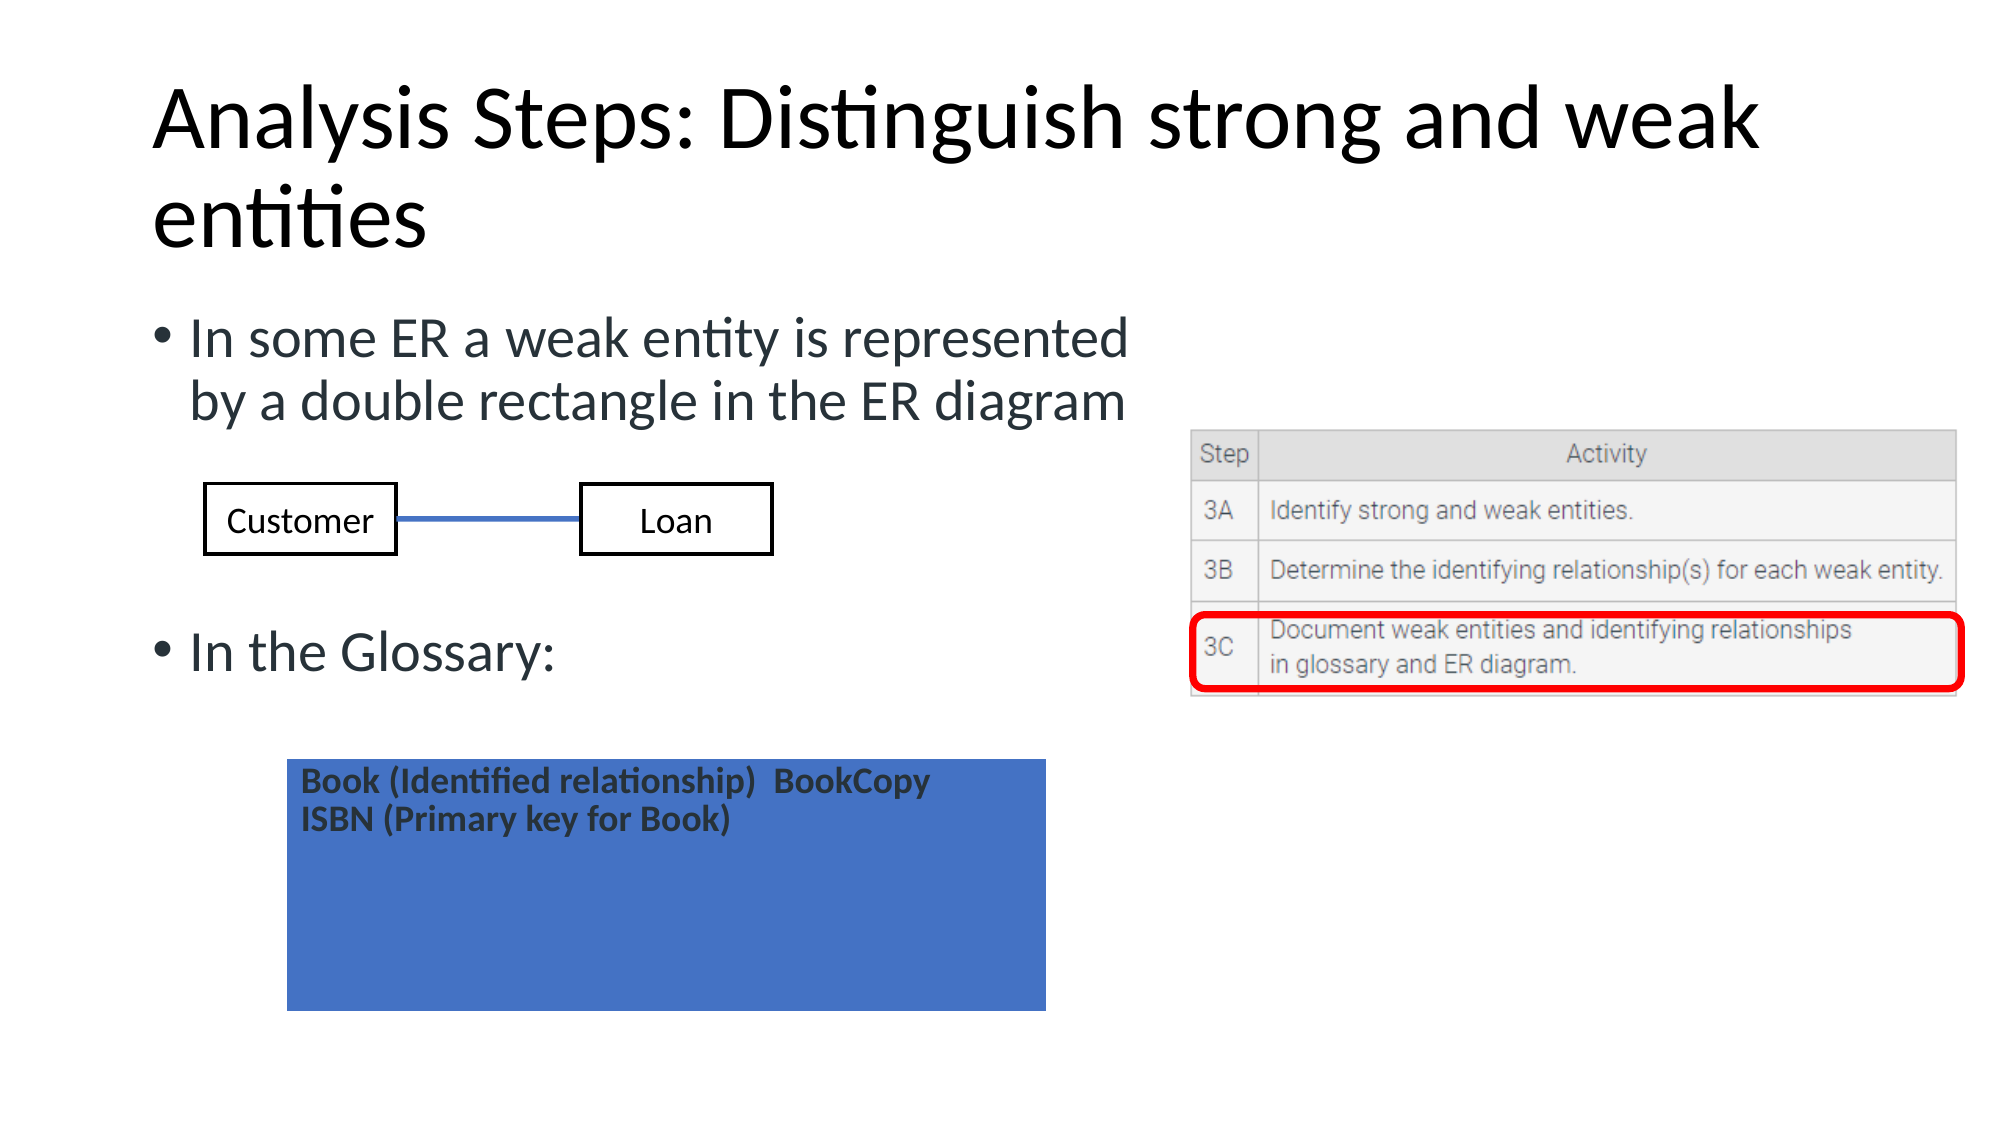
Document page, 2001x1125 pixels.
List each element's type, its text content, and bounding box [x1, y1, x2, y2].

text_box Loan [580, 483, 773, 555]
text_box In some ER a weak entity is represented by a double rectangle in the ER diagram In the Glossary: [137, 299, 1176, 1014]
title Analysis Steps: Distinguish strong and weak entities [137, 59, 1863, 278]
text_box Customer [204, 483, 397, 555]
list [1175, 414, 1979, 711]
table_header Book (Identified relationship) BookCopy ISBN (Primary key for Book) [287, 759, 1046, 1011]
